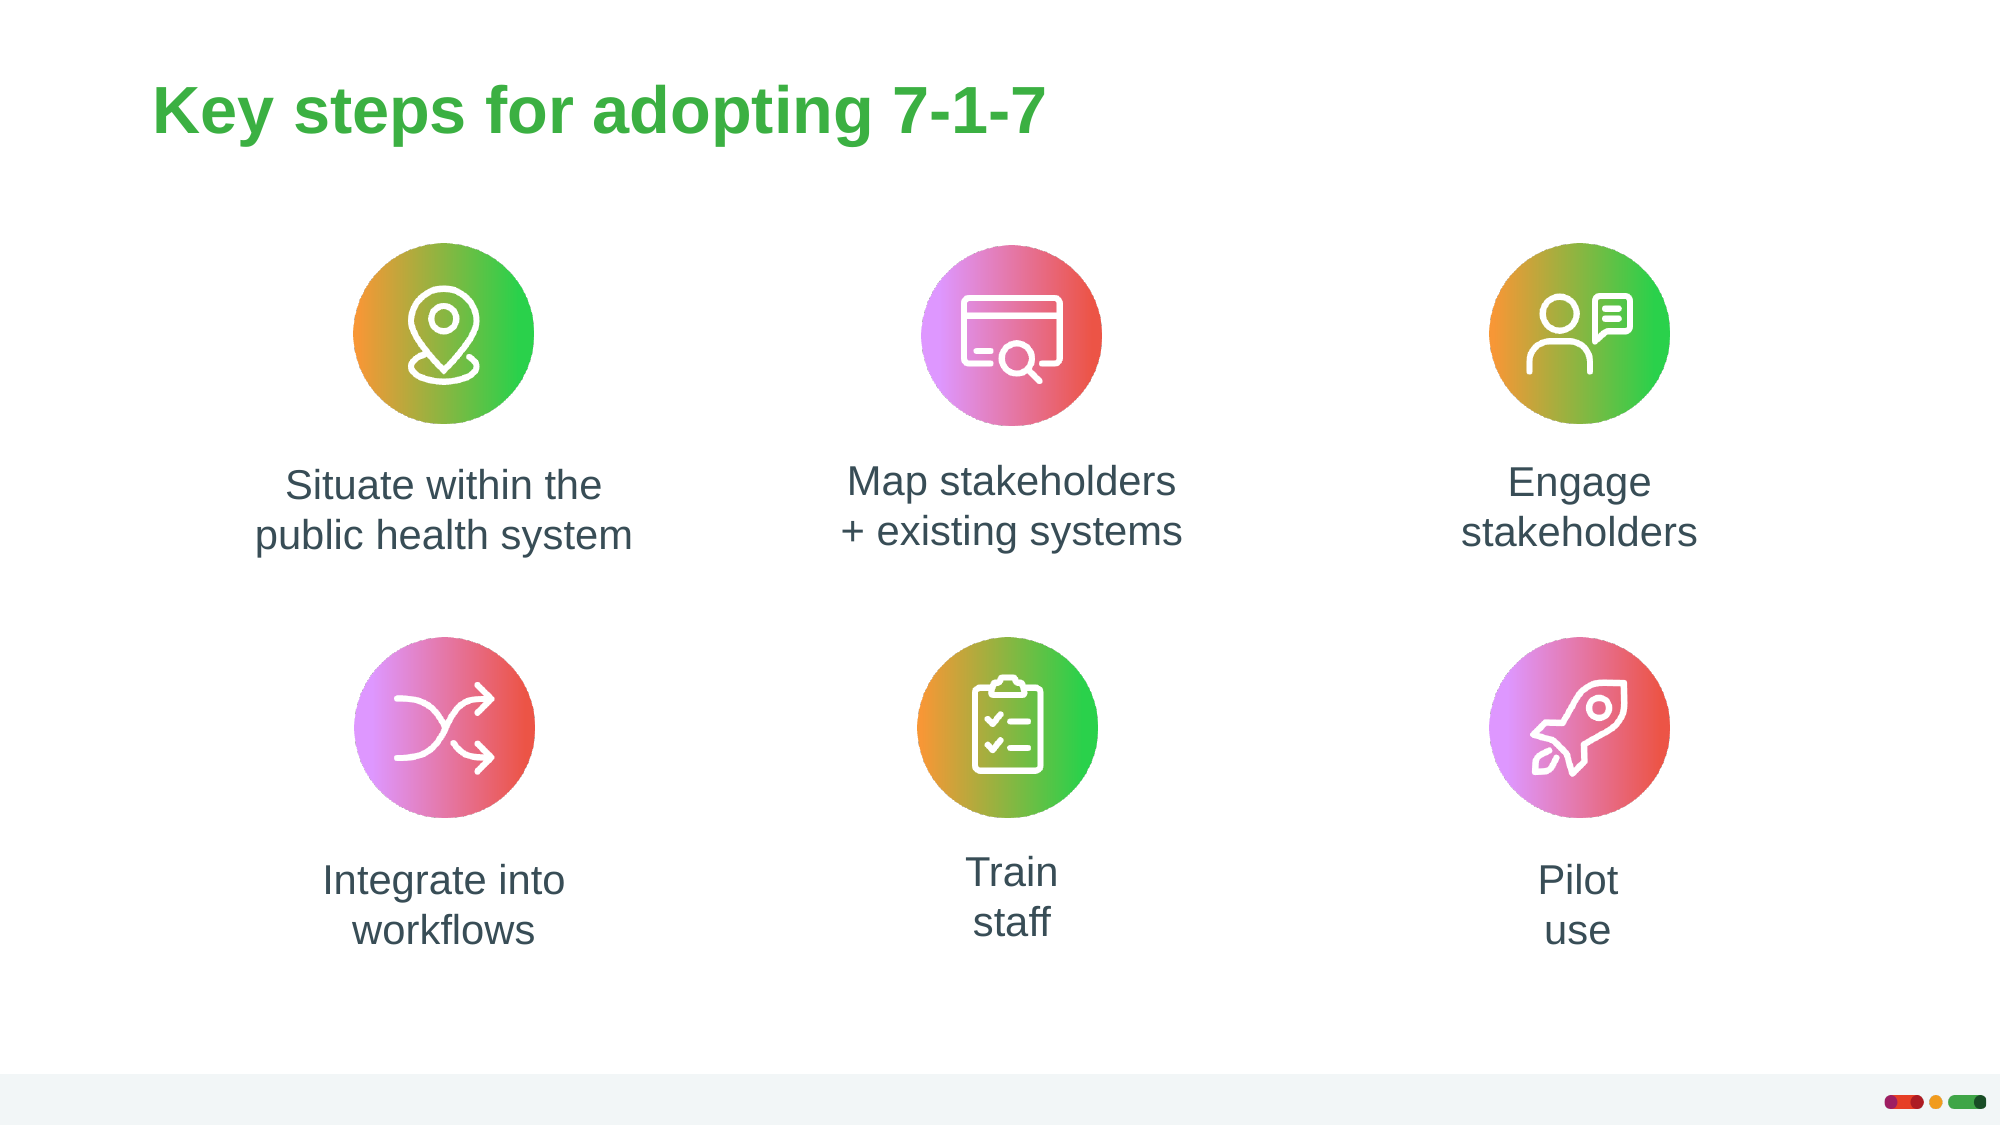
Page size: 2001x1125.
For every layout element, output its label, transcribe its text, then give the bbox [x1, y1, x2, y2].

text_box Integrate into workflows [225, 845, 663, 986]
text_box Map stakeholders + existing systems [819, 446, 1205, 604]
picture [921, 245, 1102, 426]
text_box Situate within the public health system [237, 450, 651, 661]
title Key steps for adopting 7-1-7 [137, 59, 1863, 239]
picture [1489, 637, 1670, 818]
picture [1489, 243, 1670, 424]
text_box Engage stakeholders [1373, 447, 1787, 602]
picture [353, 243, 534, 424]
text_box Pilot use [1486, 845, 1670, 986]
picture [354, 637, 535, 818]
picture [916, 637, 1098, 818]
text_box Train staff [920, 837, 1104, 949]
